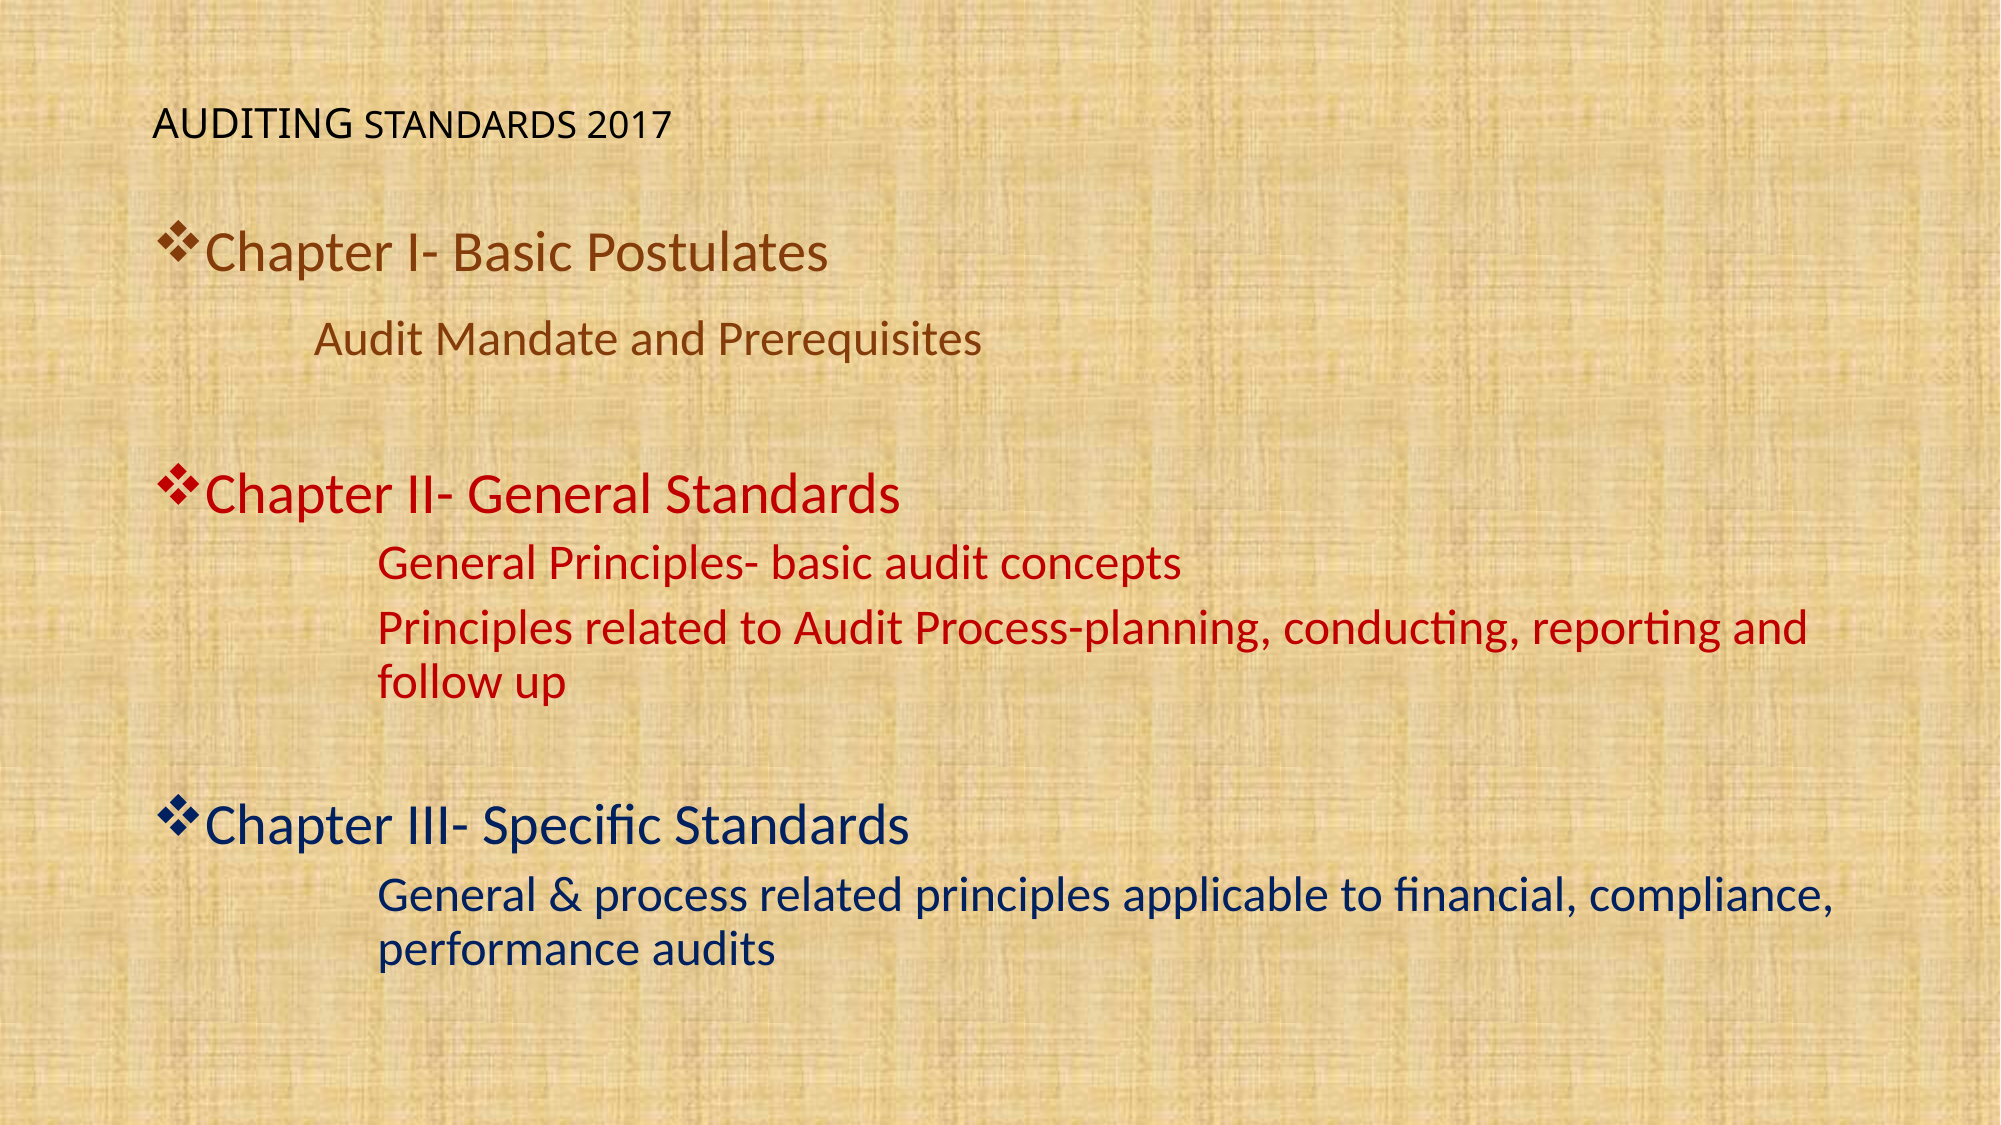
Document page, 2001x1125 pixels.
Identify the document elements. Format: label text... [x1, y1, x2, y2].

list Chapter I- Basic Postulates Audit Mandate and Prerequisites Chapter II- General Standards General Principles- basic audit concepts Principles related to Audit Process-planning, conducting, reporting and follow up Chapter III- Specific Standards General & process related principles applicable to financial, compliance, performance audits [137, 213, 1863, 1100]
title AUDITING STANDARDS 2017 [137, 59, 1863, 191]
picture [0, 0, 2001, 1125]
